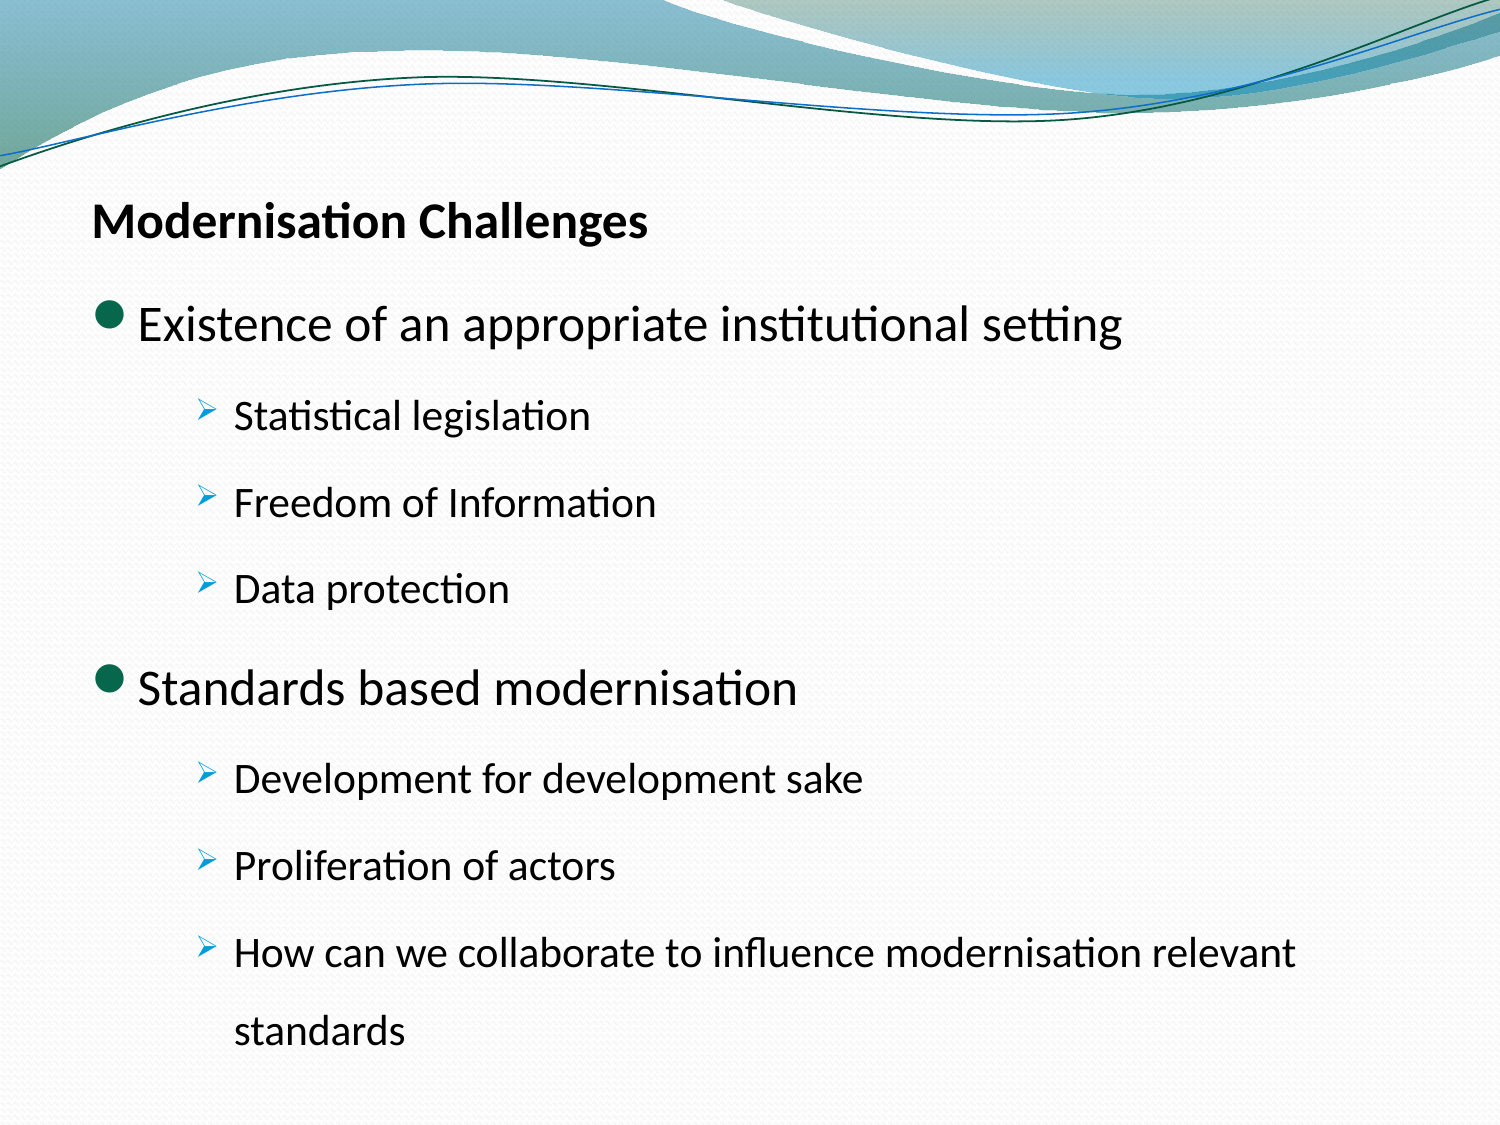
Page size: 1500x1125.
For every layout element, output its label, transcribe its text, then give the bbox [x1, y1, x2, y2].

list Modernisation Challenges Existence of an appropriate institutional setting Statistical legislation Freedom of Information Data protection Standards based modernisation Development for development sake Proliferation of actors How can we collaborate to influence modernisation relevant standards [76, 149, 1427, 1071]
title [76, 113, 1427, 149]
